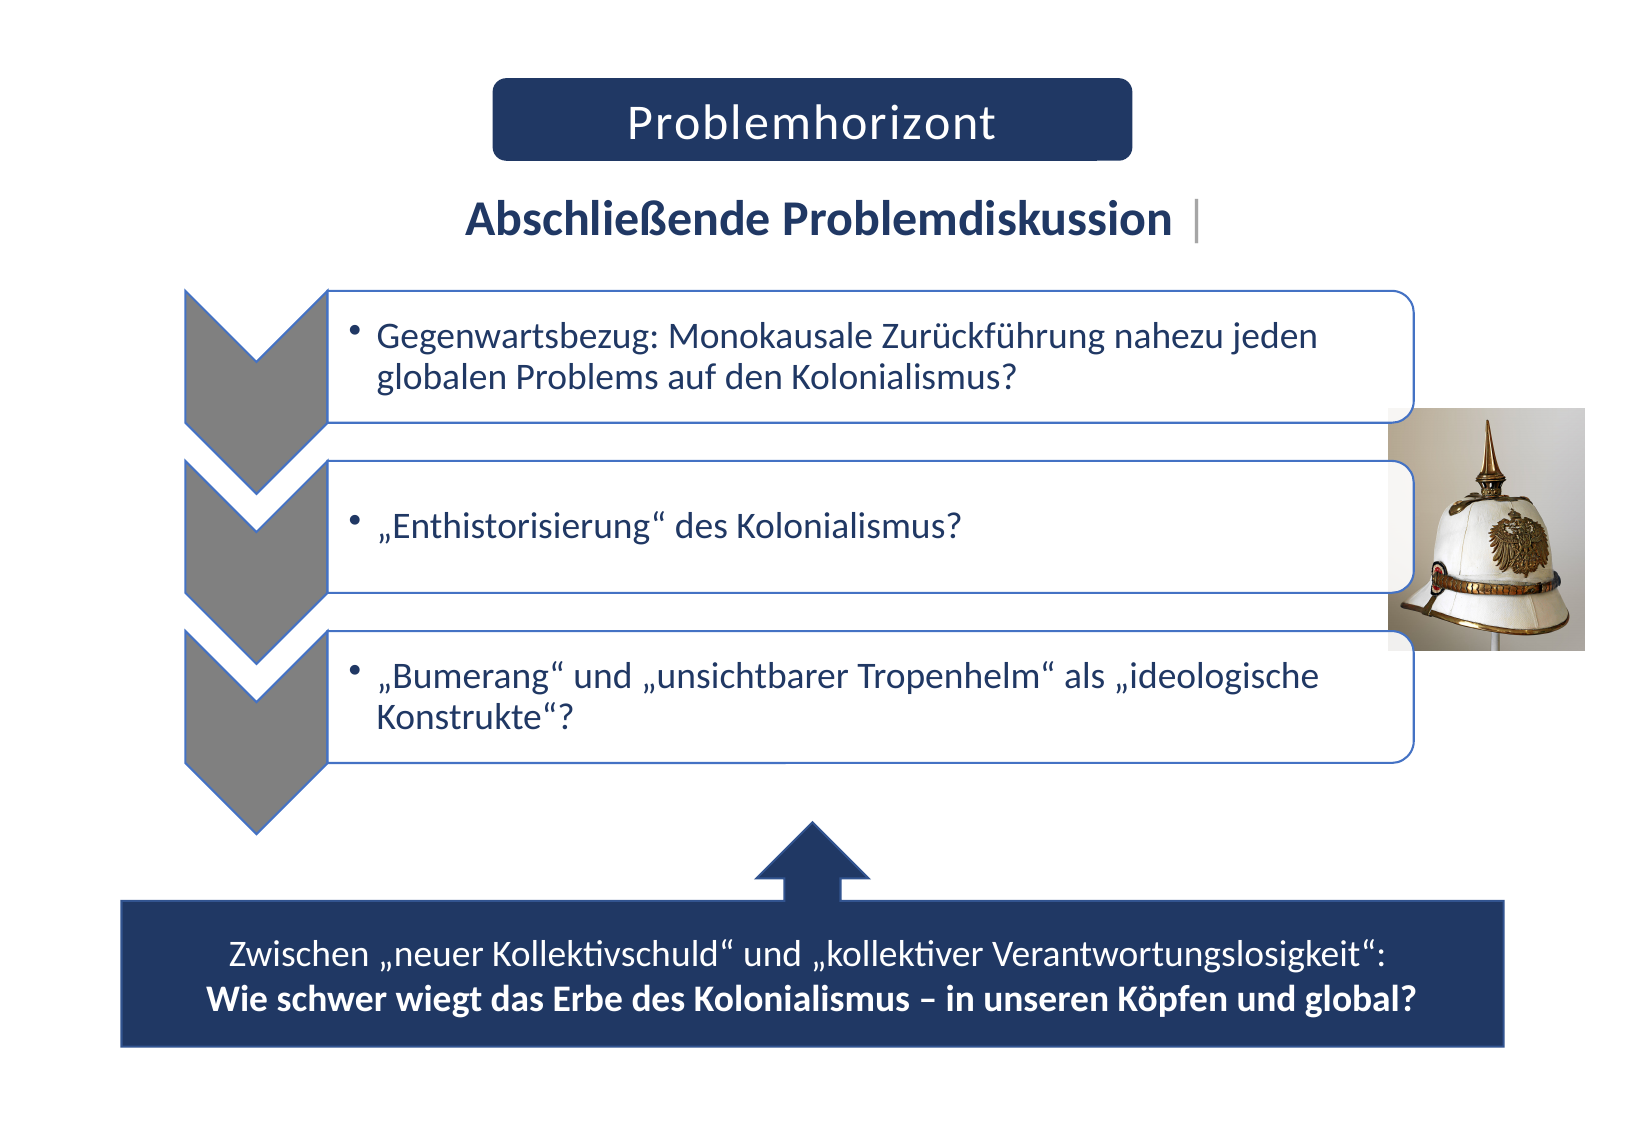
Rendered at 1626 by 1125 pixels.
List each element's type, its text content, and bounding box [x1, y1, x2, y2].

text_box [185, 290, 1414, 835]
text_box Problemhorizont [491, 77, 1134, 160]
subtitle Abschließende Problemdiskussion | [108, 184, 1555, 1024]
text_box Zwischen „neuer Kollektivschuld“ und „kollektiver Verantwortungslosigkeit“: Wie schwer wiegt das Erbe des Kolonialismus – in unseren Köpfen und global? [120, 835, 1505, 1048]
picture [1414, 408, 1585, 651]
title [70, 160, 1555, 402]
